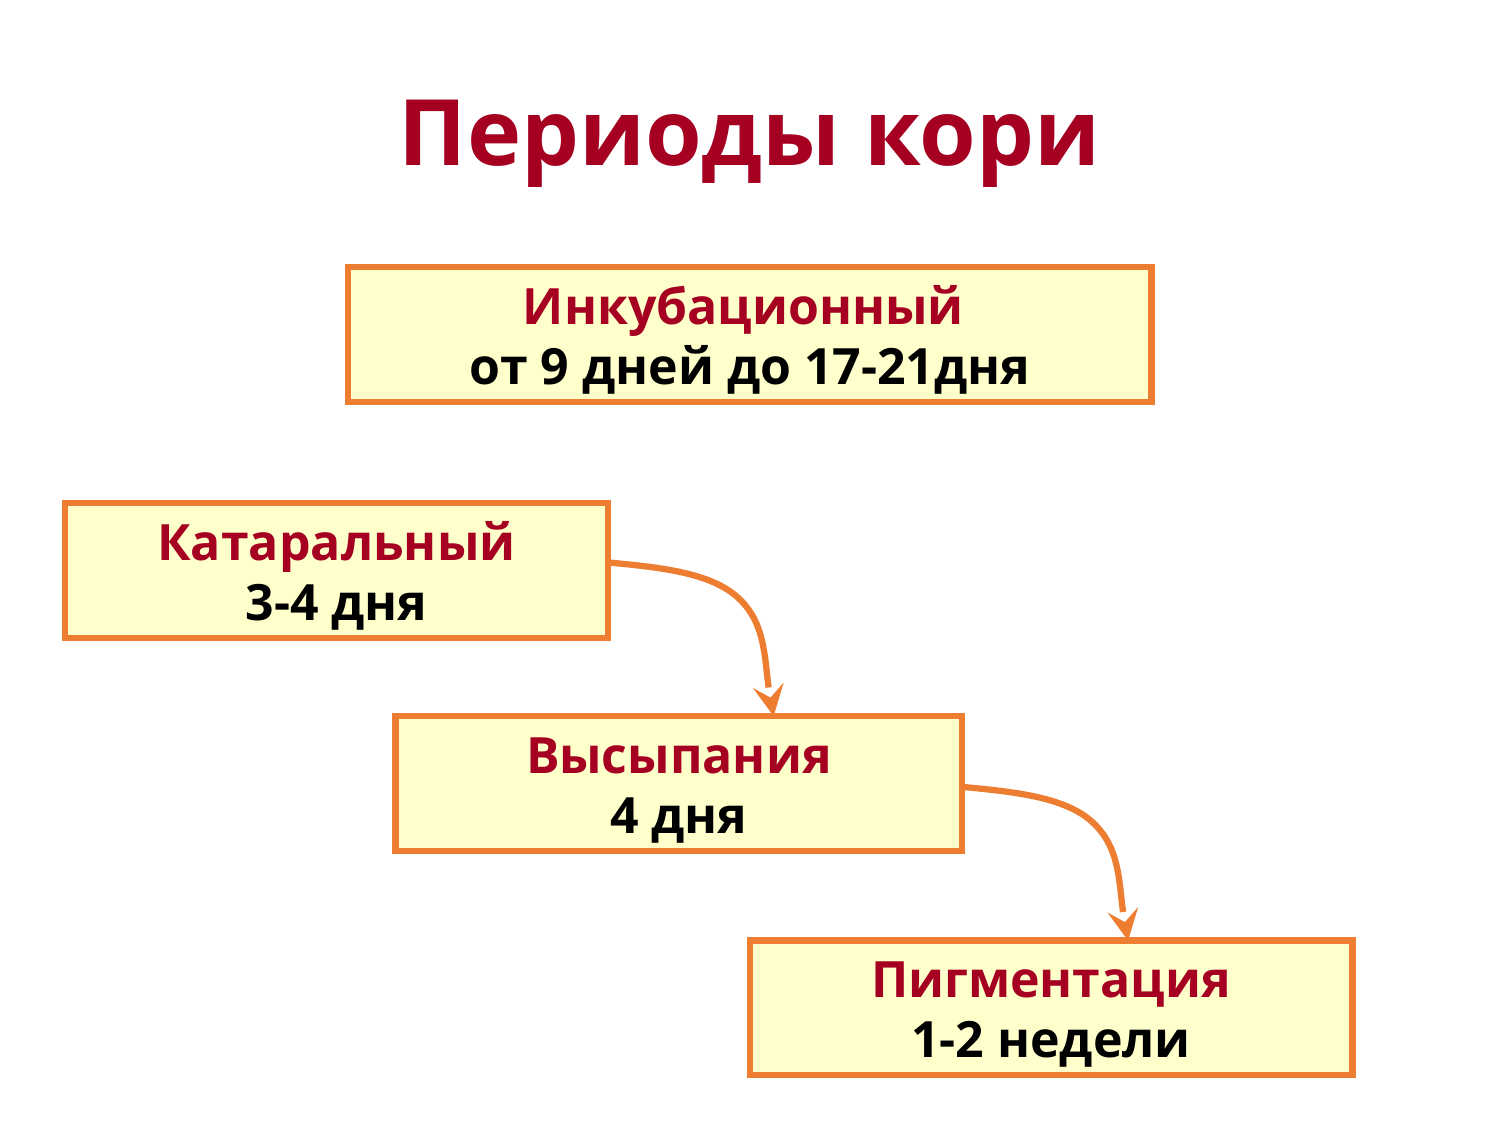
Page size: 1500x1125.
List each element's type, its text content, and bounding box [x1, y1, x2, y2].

text_box Периоды кори [41, 66, 1459, 191]
text_box Высыпания 4 дня [395, 716, 963, 851]
text_box Инкубационный от 9 дней до 17-21дня [348, 267, 1152, 402]
text_box [962, 786, 1135, 941]
text_box [608, 562, 781, 717]
text_box Пигментация 1-2 недели [749, 940, 1353, 1076]
text_box Катаральный 3-4 дня [64, 503, 609, 639]
